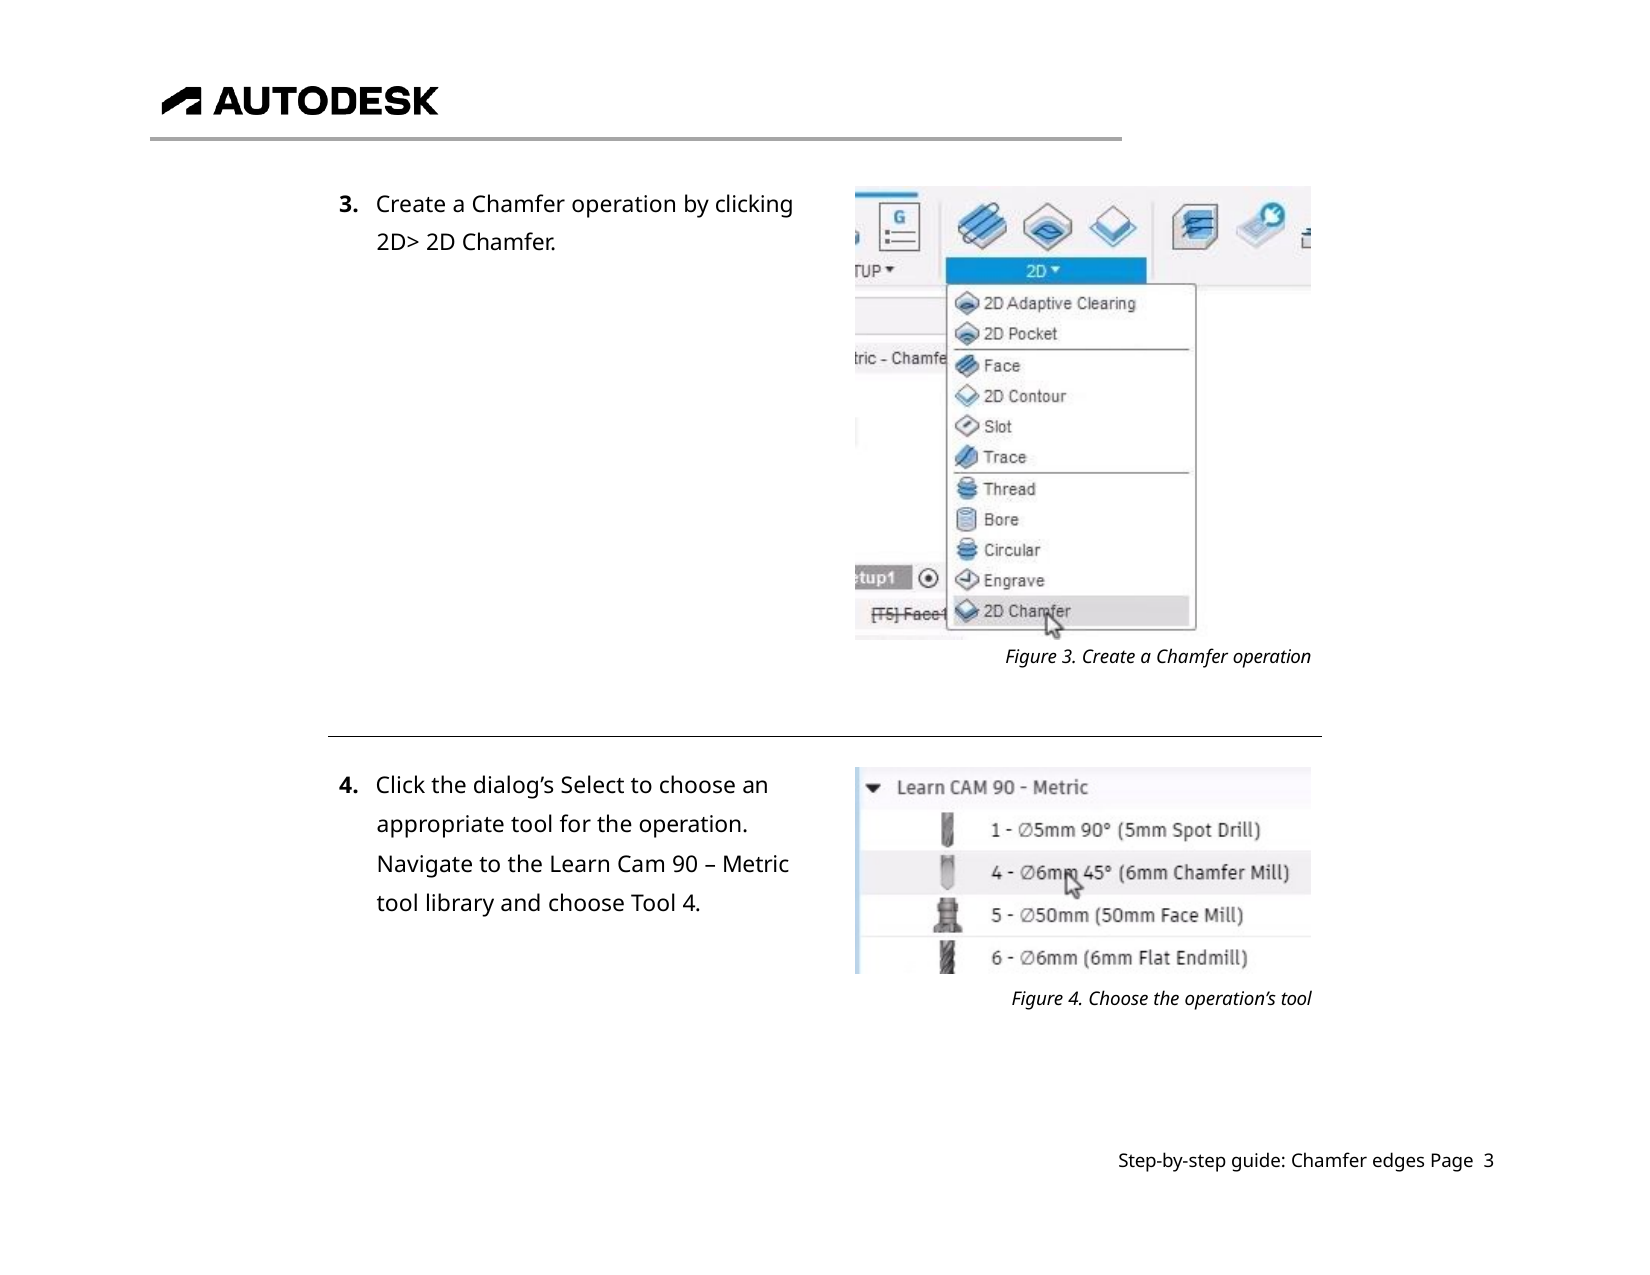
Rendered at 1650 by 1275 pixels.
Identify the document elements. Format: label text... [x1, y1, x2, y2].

slide_number Step-by-step guide: Chamfer edges Page 3 [1116, 1145, 1509, 1275]
table_header Figure 3. Create a Chamfer operation [824, 187, 1322, 736]
table_header 3. Create a Chamfer operation by clicking 2D> 2D Chamfer. [328, 187, 824, 736]
table_cell Figure 4. Choose the operation’s tool [824, 737, 1322, 1019]
picture [161, 86, 439, 115]
picture [854, 186, 1311, 640]
picture [854, 766, 1311, 974]
table_cell 4. Click the dialog’s Select to choose an appropriate tool for the operation. Navigate to the Learn Cam 90 – Metric tool library and choose Tool 4. [328, 737, 824, 1019]
